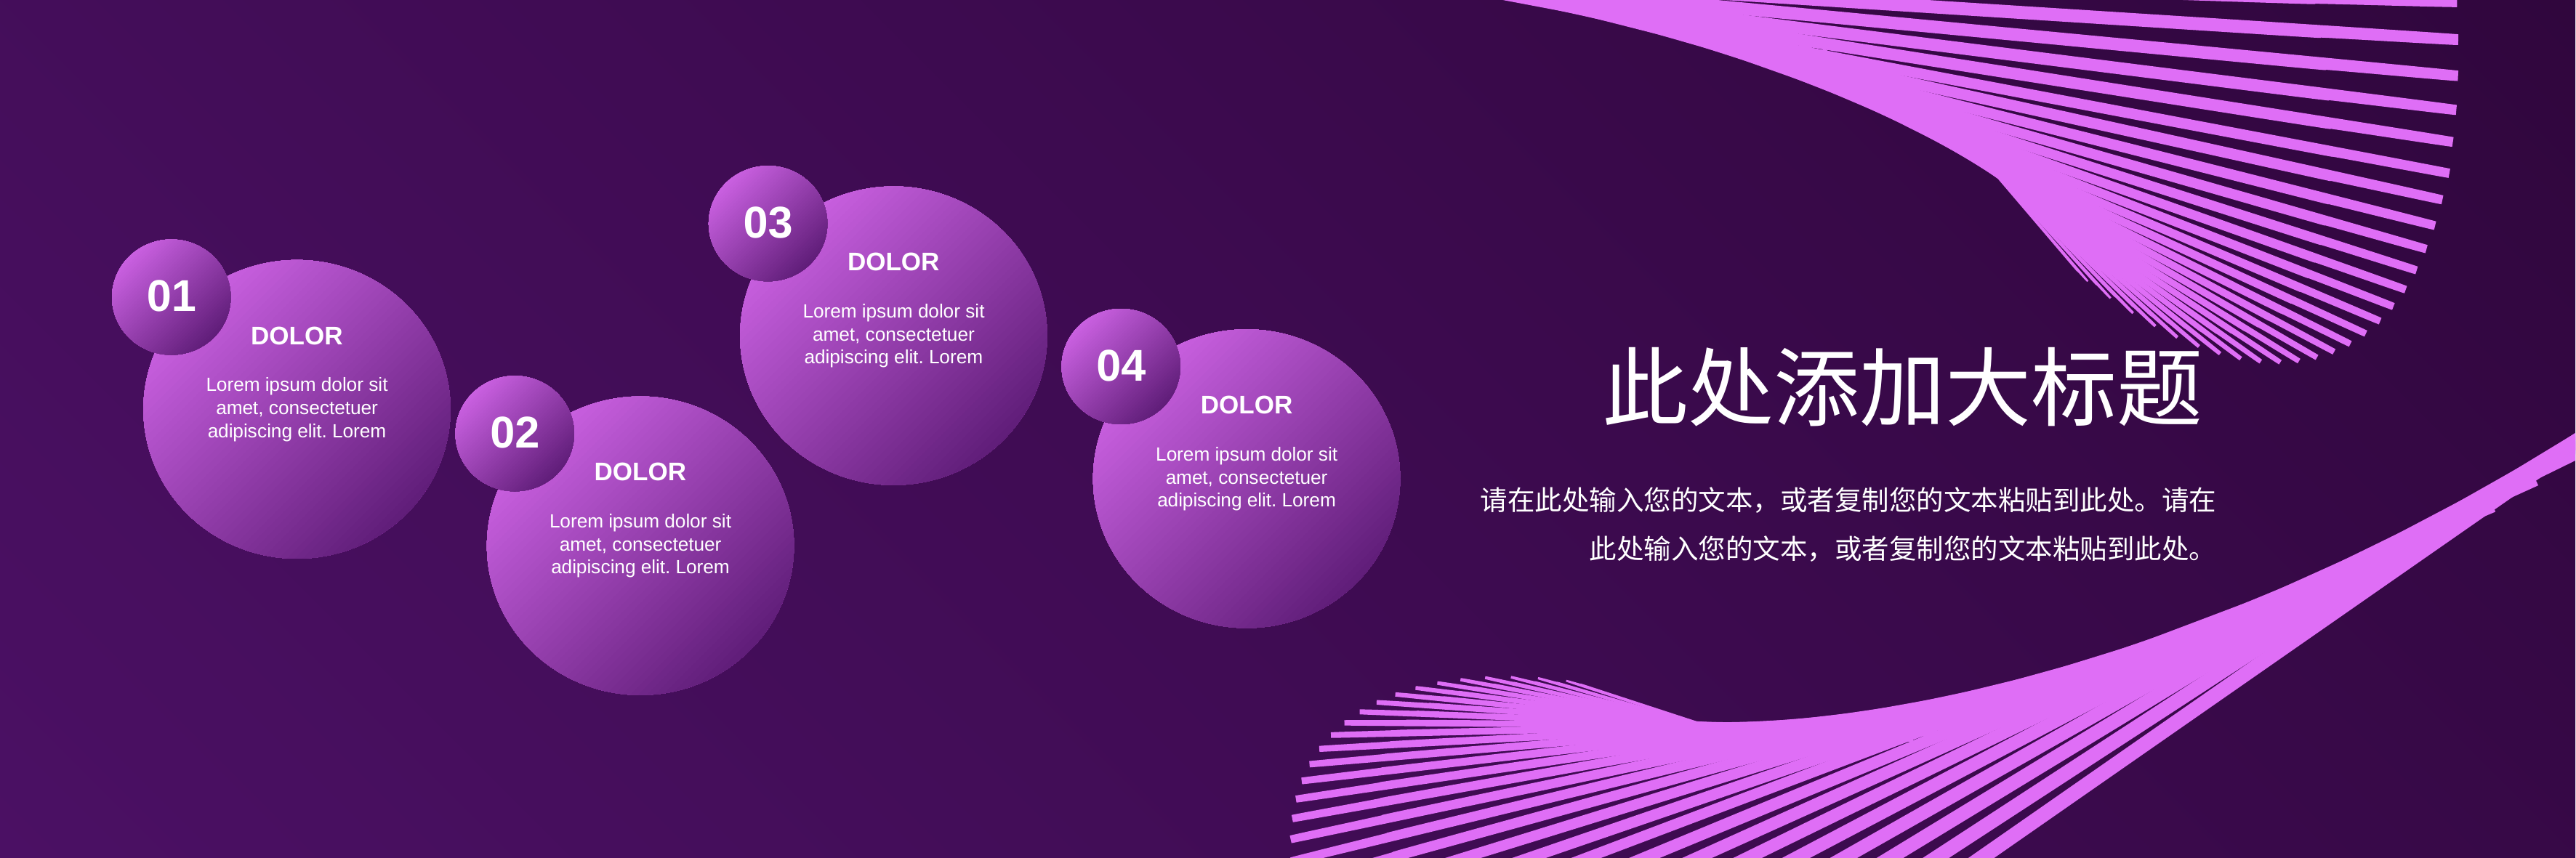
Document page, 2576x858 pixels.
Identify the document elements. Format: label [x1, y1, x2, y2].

text_box [1444, 328, 1630, 566]
text_box [1630, 0, 1683, 788]
text_box [1683, 328, 2075, 566]
text_box [2075, 0, 2128, 858]
text_box [112, 166, 1401, 695]
text_box [2128, 328, 2227, 566]
